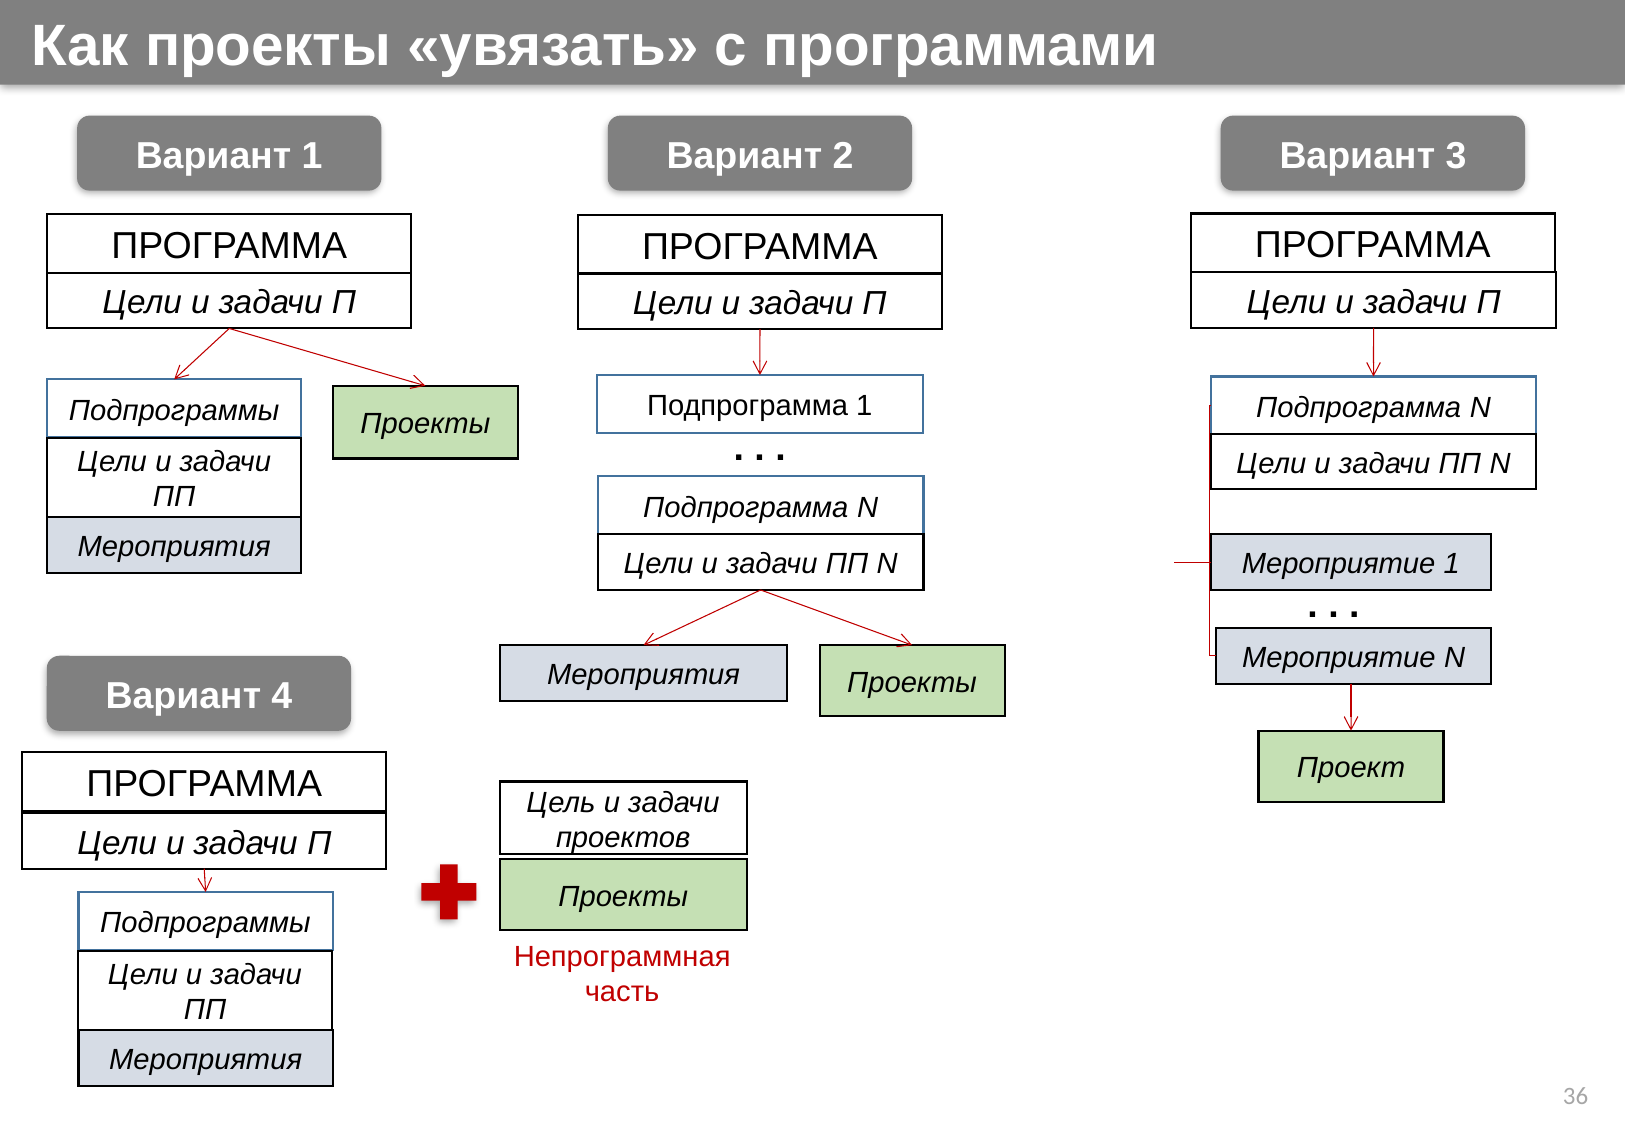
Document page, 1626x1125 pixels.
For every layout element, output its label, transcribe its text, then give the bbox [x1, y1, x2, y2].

text_box Подпрограммы [77, 891, 334, 951]
text_box Цели и задачи ПП [77, 950, 333, 1029]
text_box Цели и задачи П [46, 272, 412, 329]
text_box Подпрограмма N [1210, 375, 1537, 433]
text_box Вариант 1 [76, 114, 383, 192]
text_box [643, 589, 760, 646]
text_box Мероприятия [499, 644, 788, 702]
slide_number 36 [1237, 1065, 1604, 1125]
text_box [229, 328, 426, 386]
text_box Цели и задачи ПП N [1216, 433, 1537, 490]
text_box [174, 328, 229, 380]
text_box Подпрограмма N [597, 475, 925, 533]
text_box Вариант 2 [606, 114, 914, 192]
text_box Как проекты «увязать» с программами [0, 0, 1625, 85]
text_box ПРОГРАММА [21, 751, 387, 812]
text_box Мероприятие 1 [1216, 533, 1492, 591]
text_box Мероприятия [46, 518, 302, 574]
text_box ПРОГРАММА [1190, 212, 1556, 271]
text_box Цели и задачи ПП N [597, 533, 925, 591]
text_box [420, 863, 477, 920]
text_box Цели и задачи П [21, 812, 387, 870]
text_box Цели и задачи ПП [46, 437, 302, 518]
text_box Мероприятия [77, 1029, 334, 1087]
text_box Подпрограммы [46, 378, 302, 437]
text_box Непрограммная часть [498, 930, 746, 1015]
text_box ПРОГРАММА [46, 213, 412, 272]
text_box Подпрограмма 1 [596, 374, 924, 434]
text_box . . . [1292, 572, 1375, 627]
text_box Цель и задачи проектов [499, 780, 748, 855]
text_box Проекты [499, 858, 748, 931]
text_box Проект [1257, 730, 1445, 803]
text_box Мероприятие N [1215, 627, 1492, 685]
text_box Вариант 4 [45, 654, 353, 732]
text_box ПРОГРАММА [577, 214, 943, 273]
text_box . . . [718, 434, 802, 475]
text_box Цели и задачи П [1190, 271, 1557, 329]
text_box Проекты [332, 385, 519, 460]
text_box Проекты [819, 644, 1006, 717]
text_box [1210, 405, 1216, 656]
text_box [760, 589, 913, 646]
text_box Вариант 3 [1219, 114, 1527, 192]
text_box Цели и задачи П [577, 273, 943, 330]
